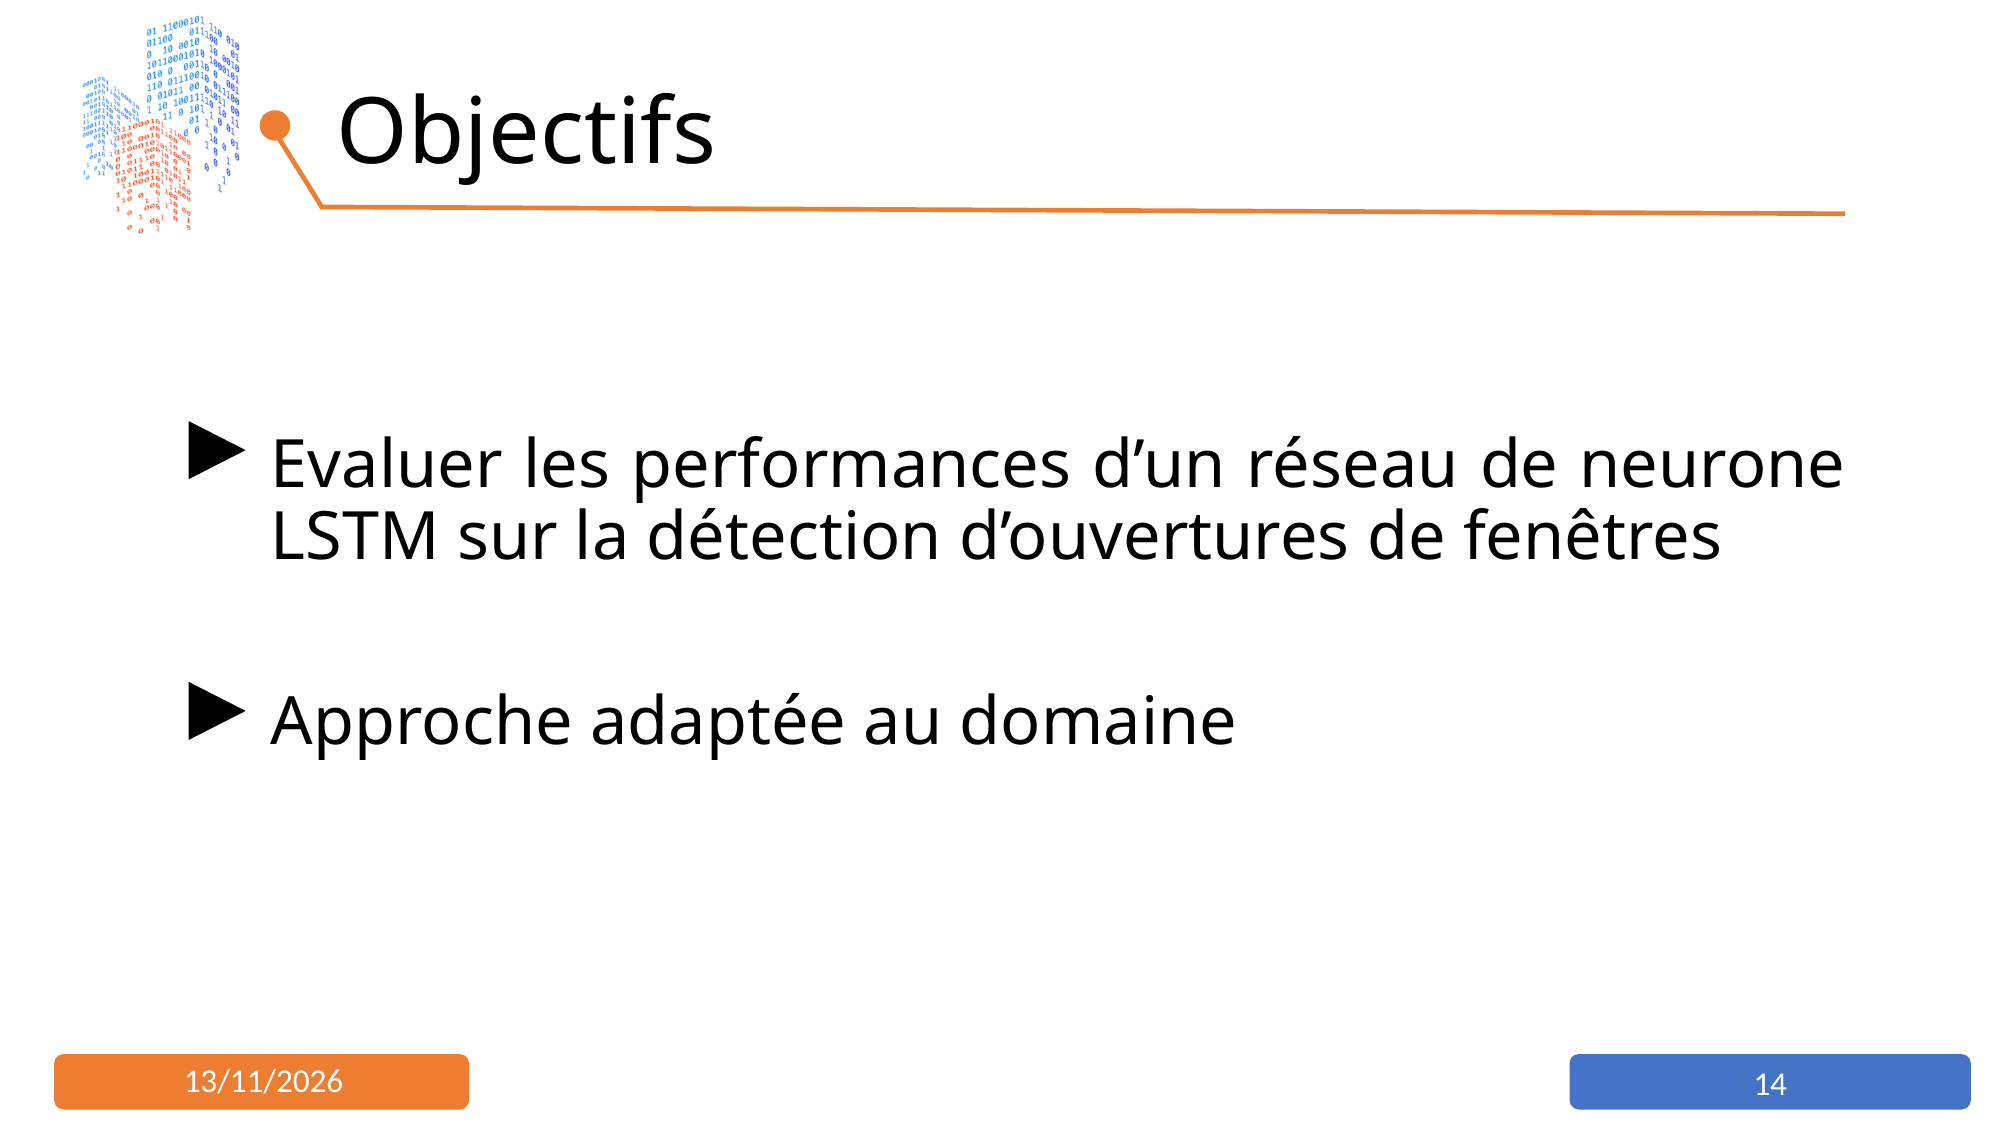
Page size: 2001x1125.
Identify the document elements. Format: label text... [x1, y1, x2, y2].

title Objectifs [321, 76, 1863, 184]
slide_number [57, 1049, 470, 1110]
list Evaluer les performances d’un réseau de neurone LSTM sur la détection d’ouvertures de fenêtres Approche adaptée au domaine [218, 247, 1863, 1014]
slide_number 14 [1569, 1054, 1971, 1110]
picture [57, 0, 260, 253]
text_box [166, 392, 267, 784]
text_box [188, 681, 246, 740]
text_box [188, 421, 246, 480]
